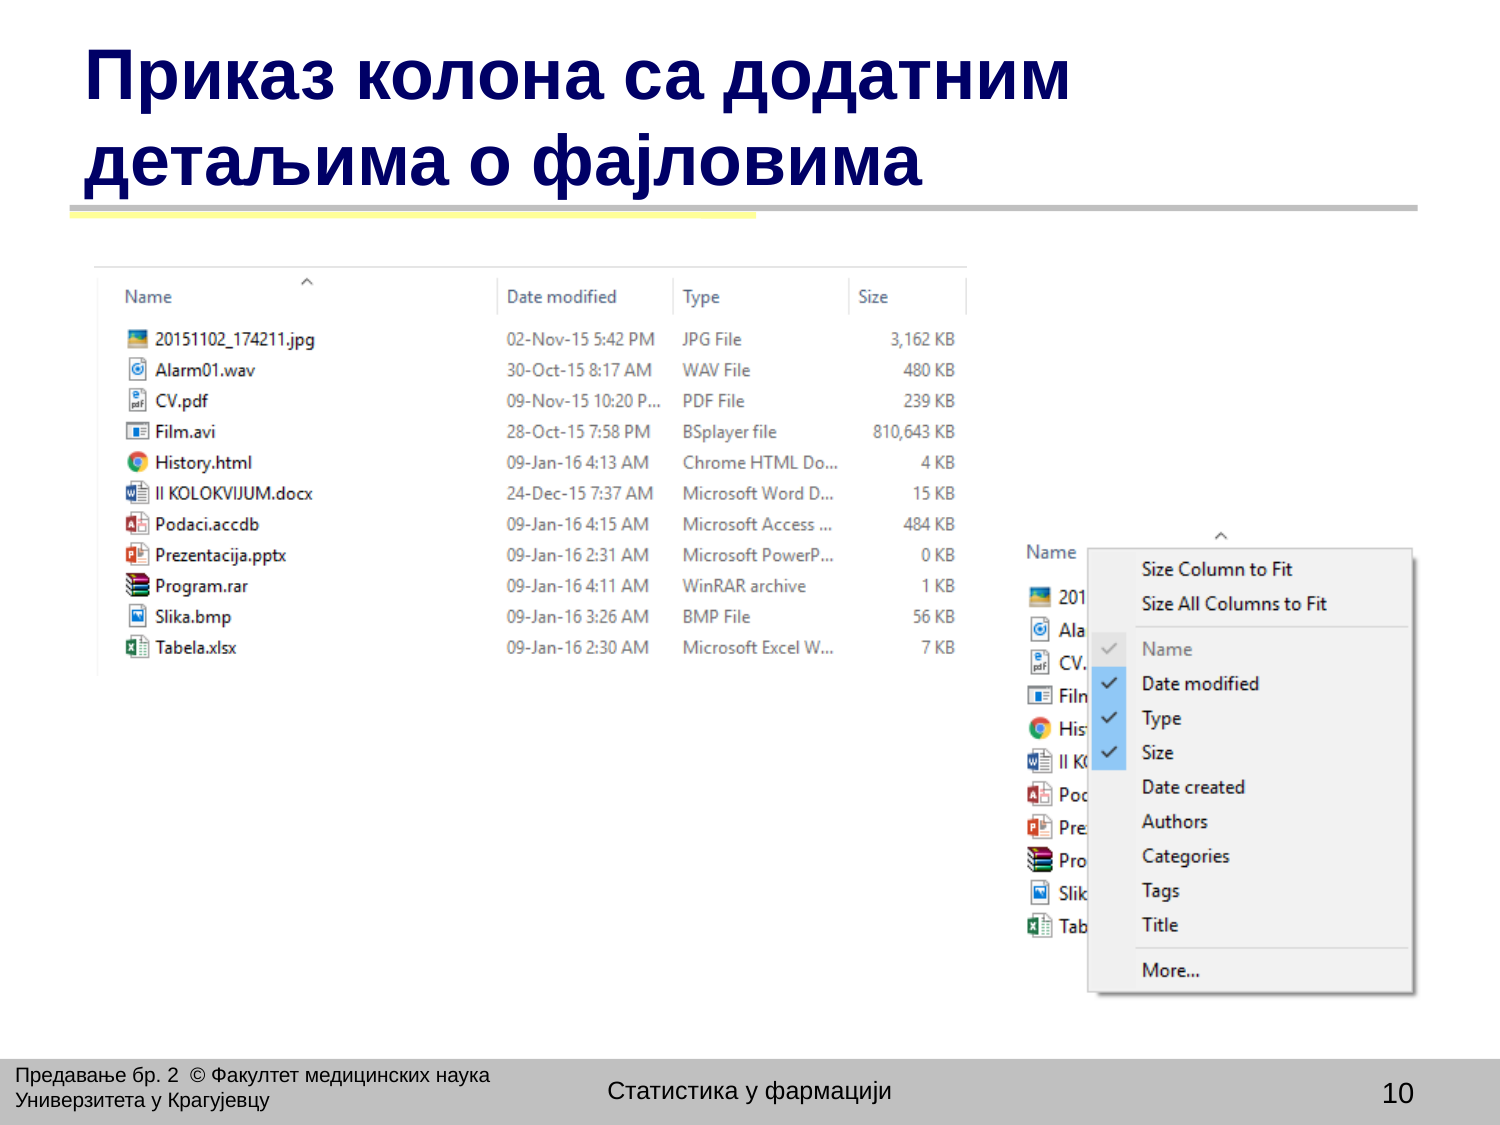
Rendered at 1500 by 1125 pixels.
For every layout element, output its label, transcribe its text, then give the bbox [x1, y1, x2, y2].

slide_number 10 [1079, 1066, 1430, 1125]
slide_number Предавање бр. 2 © Факултет медицинских наука Универзитета у Крагујевцу [0, 1053, 602, 1108]
footer Статистика у фармацији [512, 1066, 988, 1125]
title Приказ колона са додатним детаљима о фајловима [69, 19, 1426, 208]
picture [94, 265, 967, 676]
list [998, 526, 1421, 1007]
